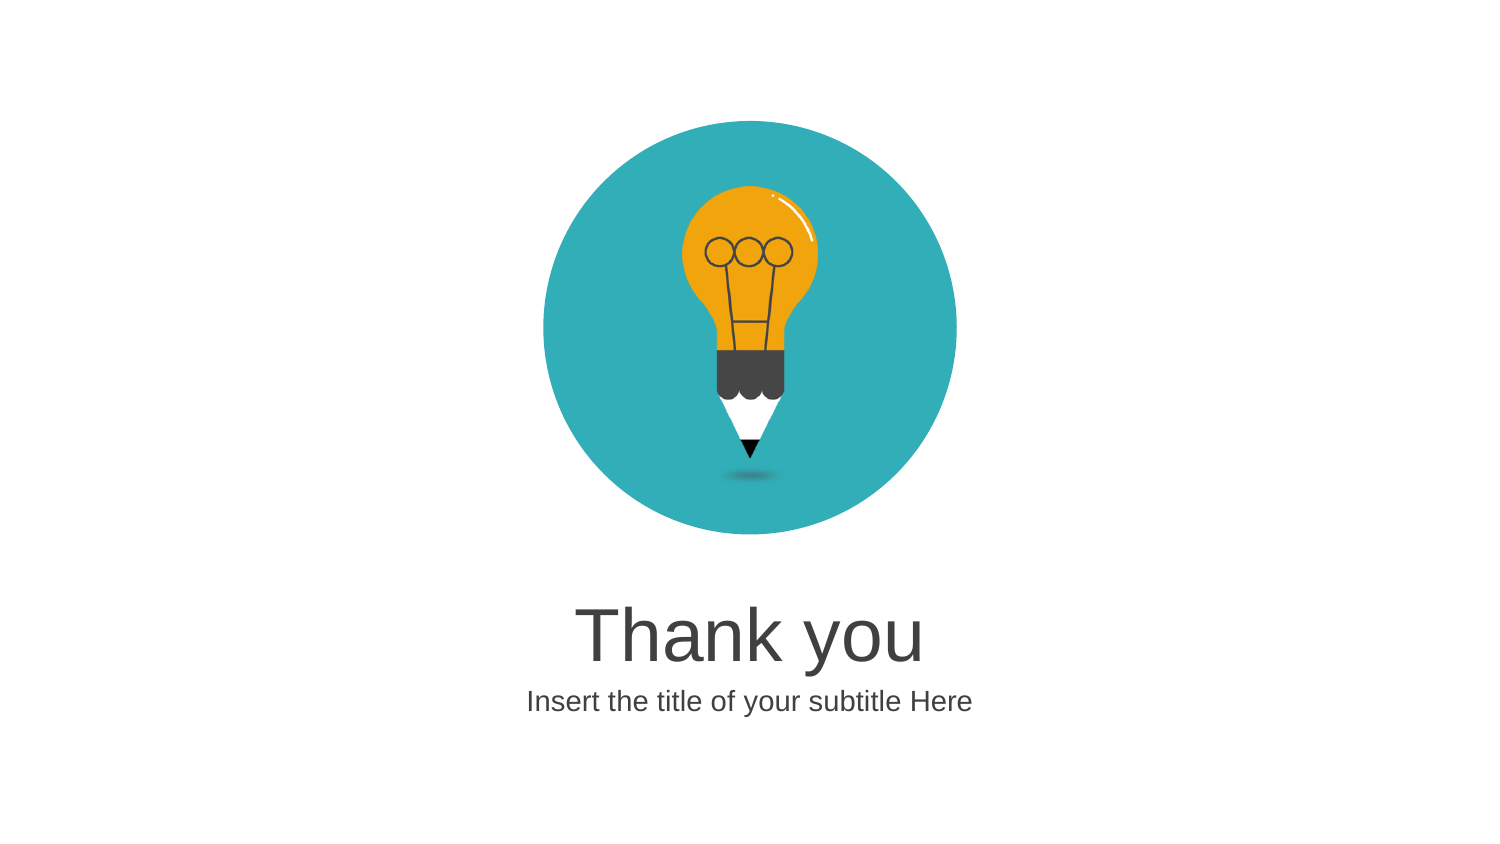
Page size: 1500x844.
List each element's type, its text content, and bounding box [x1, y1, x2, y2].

list Thank you [0, 584, 1500, 676]
list Insert the title of your subtitle Here [0, 676, 1500, 724]
picture [682, 186, 818, 486]
